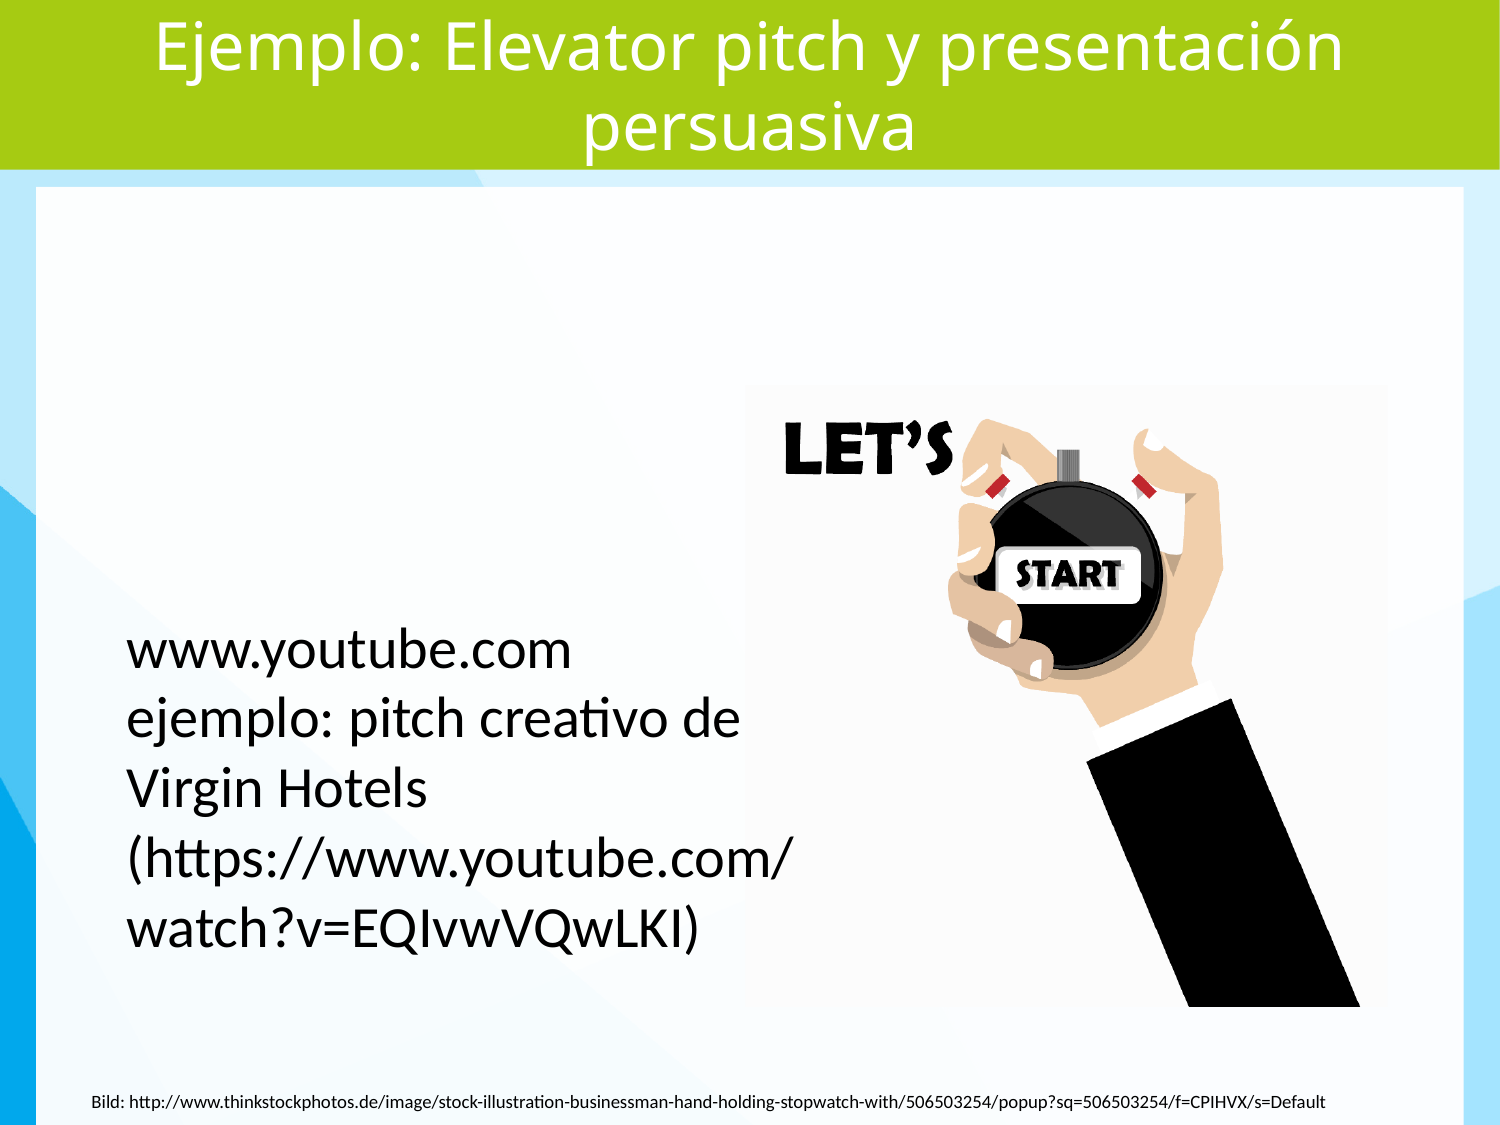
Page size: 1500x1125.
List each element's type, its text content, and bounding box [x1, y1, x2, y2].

text_box Bild: http://www.thinkstockphotos.de/image/stock-illustration-businessman-hand-holding-stopwatch-with/506503254/popup?sq=506503254/f=CPIHVX/s=Default [76, 1082, 1424, 1120]
picture [745, 385, 1388, 1007]
text_box Ejemplo: Elevator pitch y presentación persuasiva [0, 0, 1500, 172]
picture [0, 172, 1500, 1125]
text_box www.youtube.com ejemplo: pitch creativo de Virgin Hotels (https://www.youtube.com/watch?v=EQIvwVQwLKI) [112, 602, 739, 981]
text_box [34, 185, 1466, 1125]
